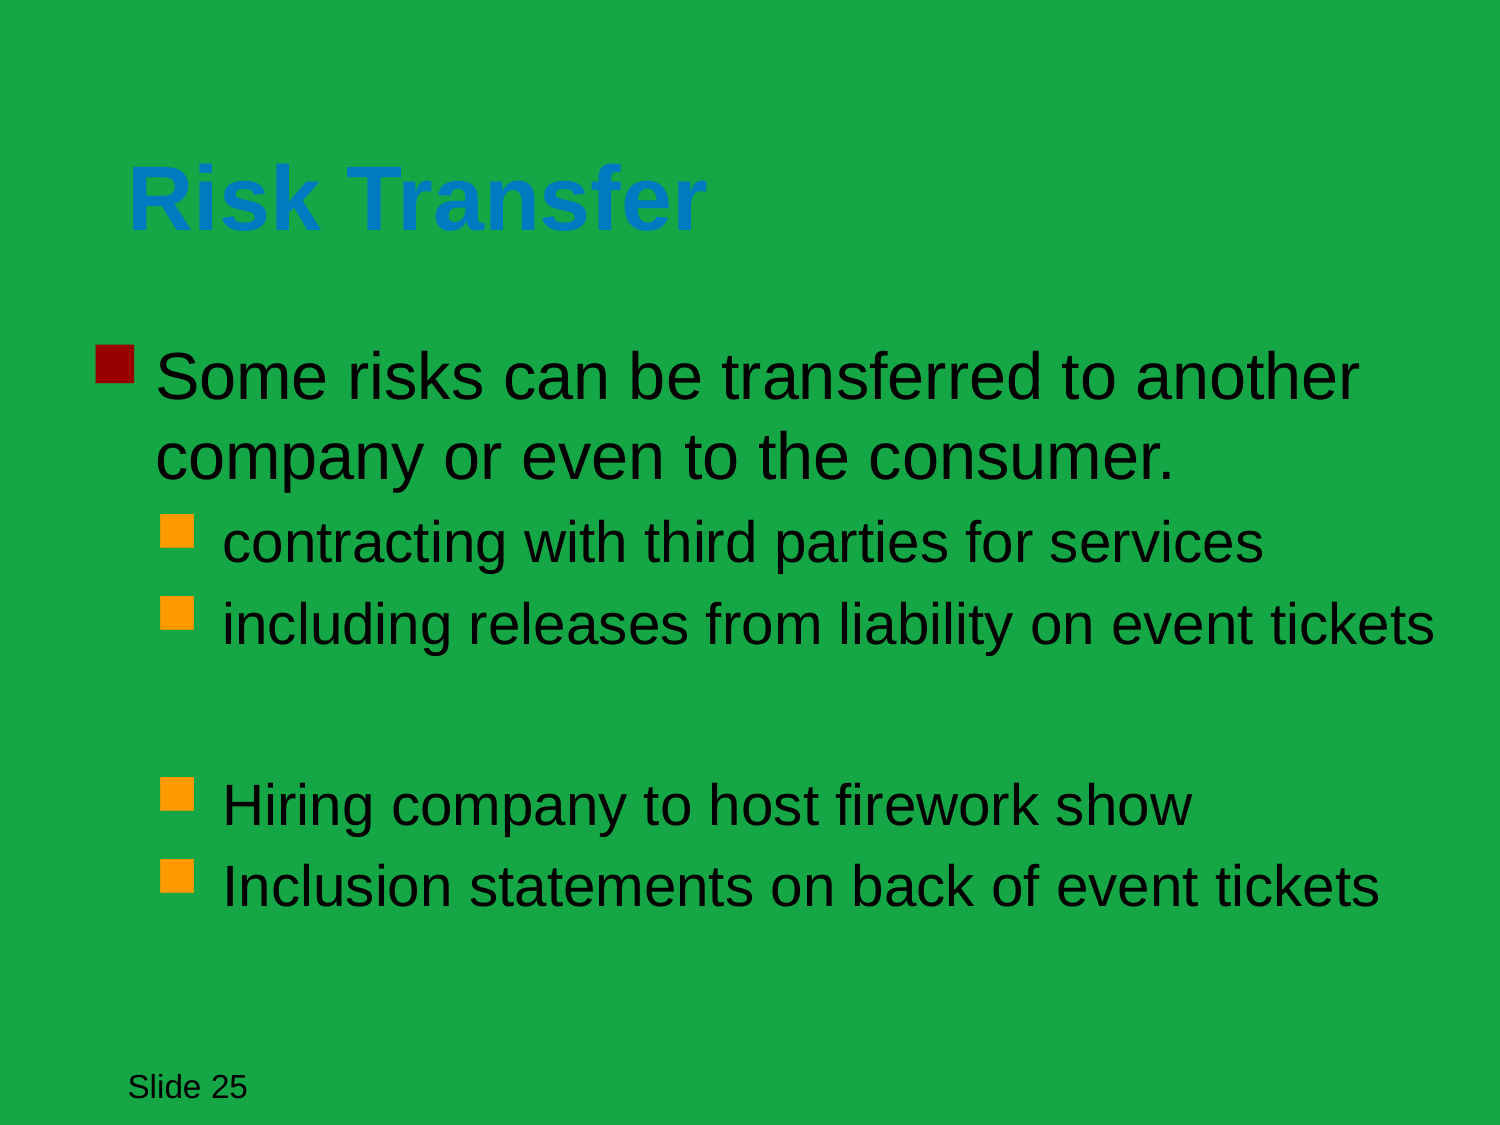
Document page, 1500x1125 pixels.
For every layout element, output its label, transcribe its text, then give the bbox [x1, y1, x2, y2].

title Risk Transfer [112, 99, 1388, 288]
slide_number Slide 25 [112, 1037, 425, 1113]
list Some risks can be transferred to another company or even to the consumer. contracting with third parties for services including releases from liability on event tickets Hiring company to host firework show Inclusion statements on back of event tickets [75, 324, 1463, 975]
